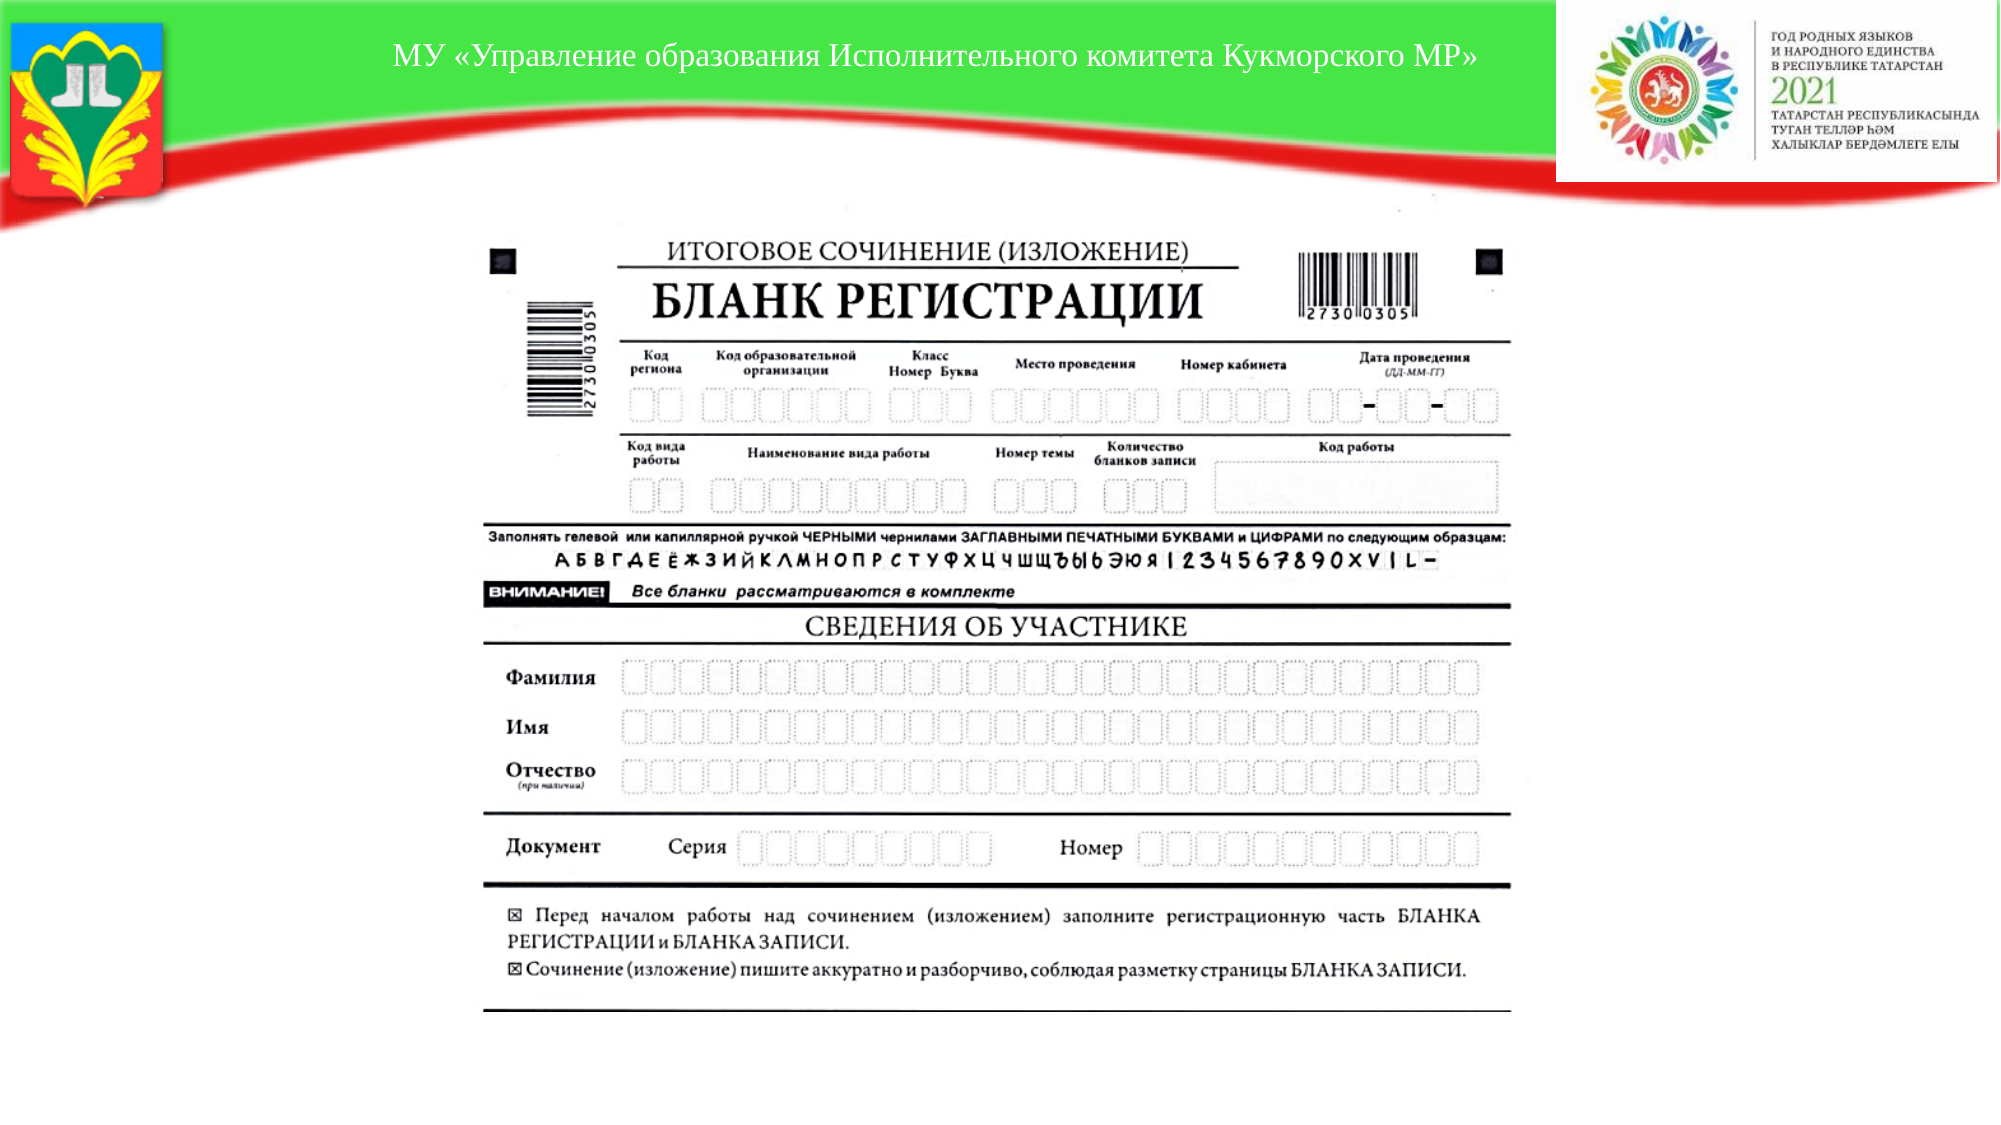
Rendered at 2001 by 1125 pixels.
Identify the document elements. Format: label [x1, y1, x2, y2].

picture [0, 0, 2000, 1012]
